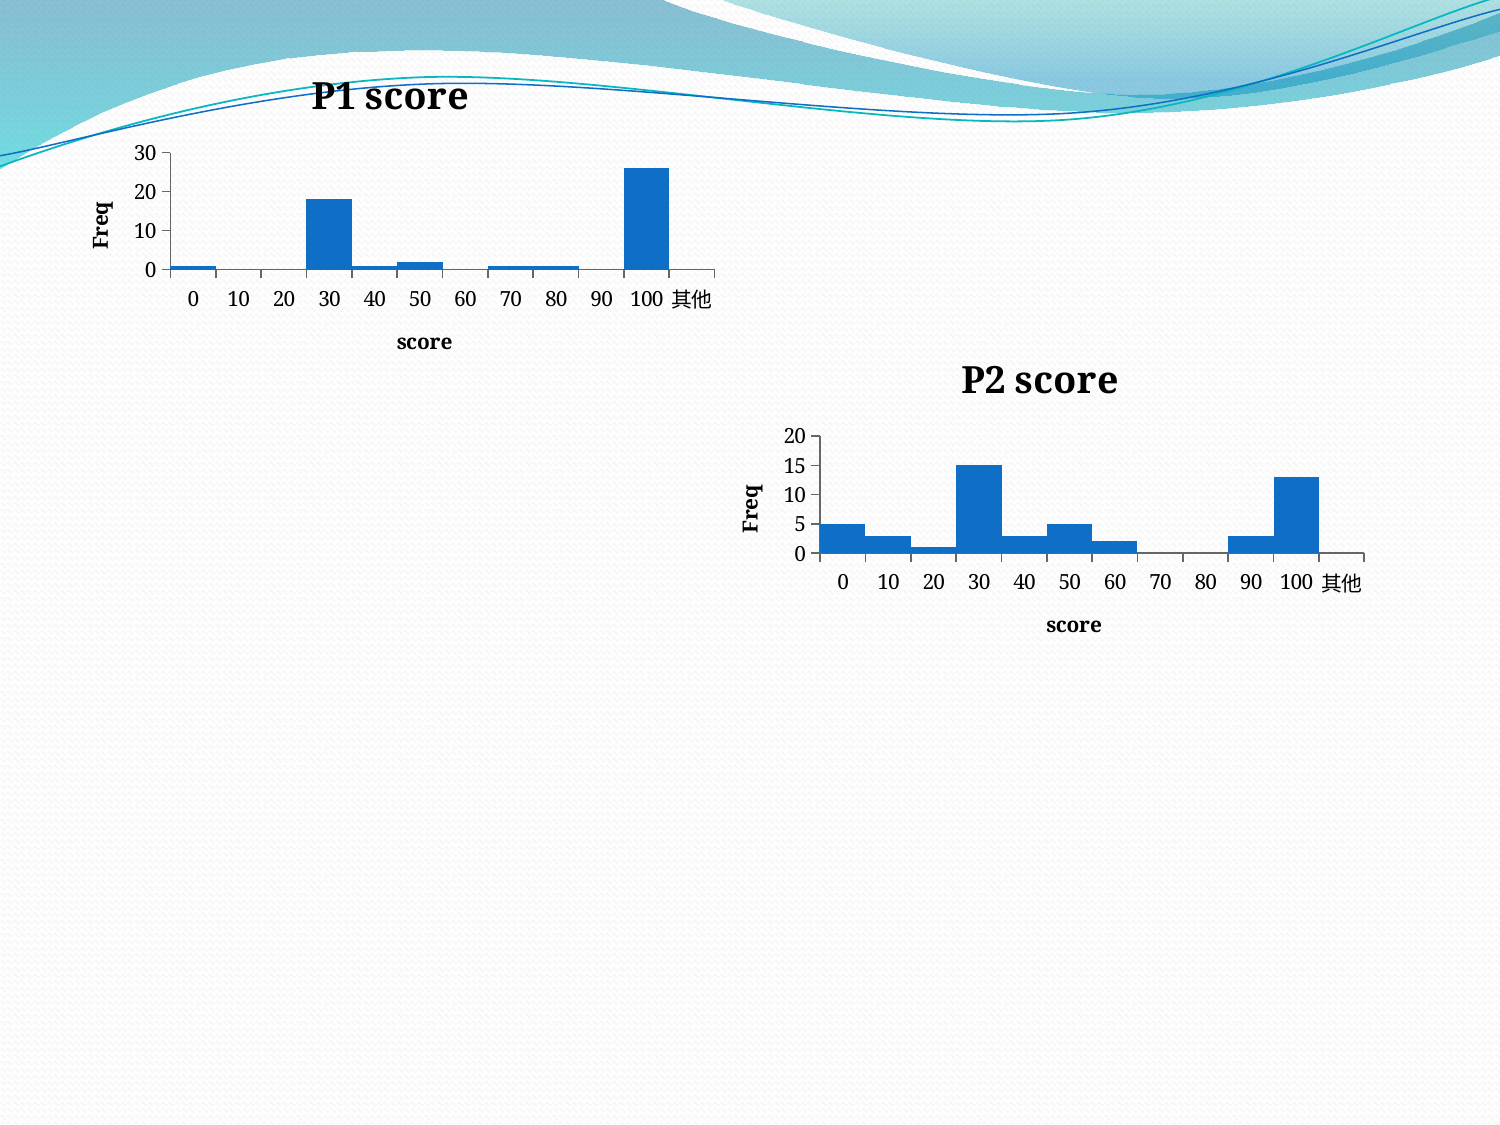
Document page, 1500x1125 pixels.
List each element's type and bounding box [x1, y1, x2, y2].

chart [52, 42, 729, 387]
chart [702, 326, 1378, 671]
